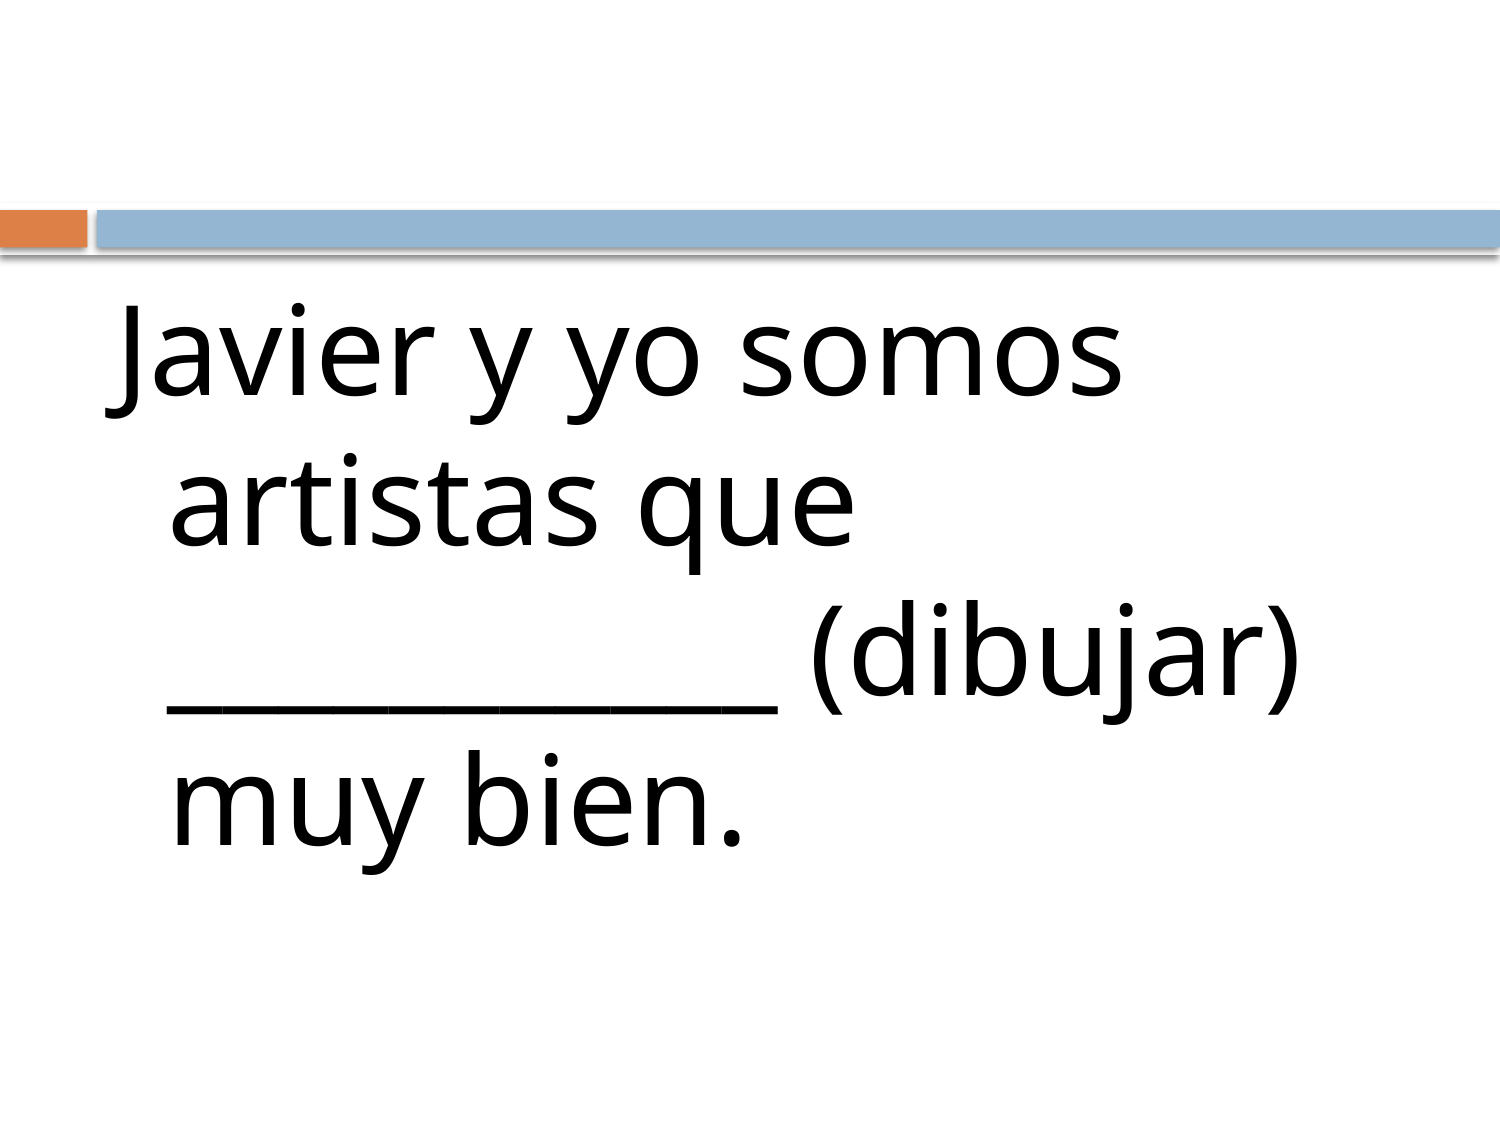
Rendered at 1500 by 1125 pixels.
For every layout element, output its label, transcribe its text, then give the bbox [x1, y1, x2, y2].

list Javier y yo somos artistas que ___________ (dibujar) muy bien. [100, 262, 1438, 1000]
